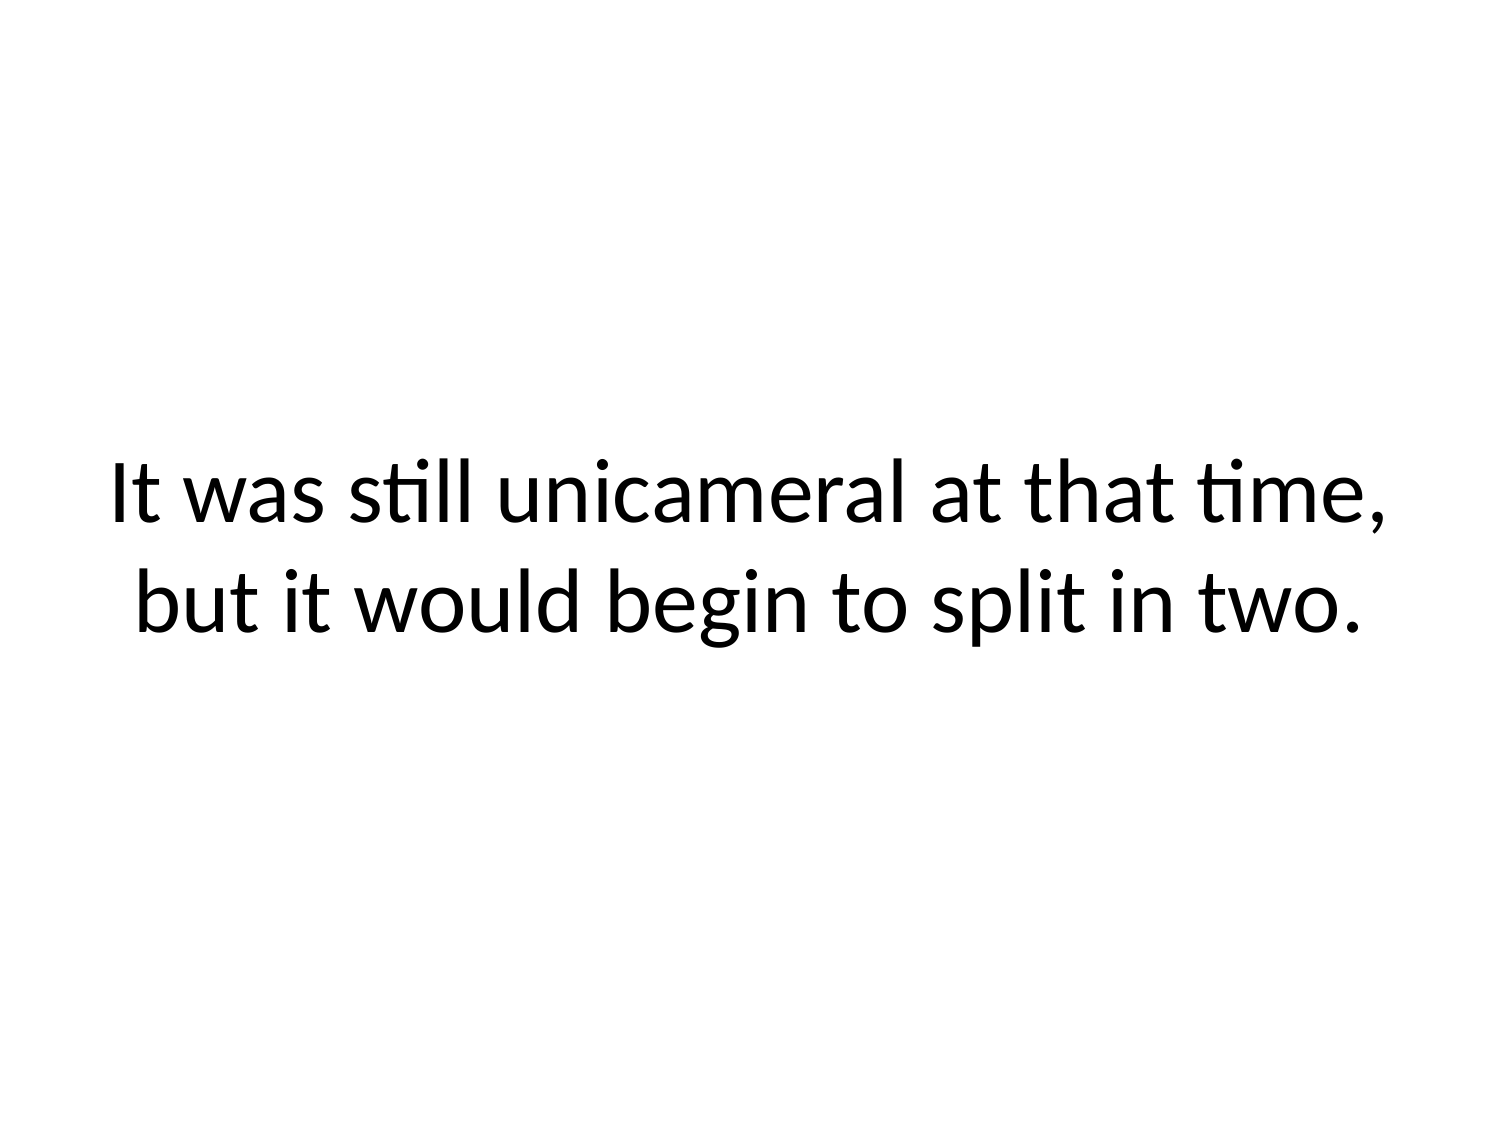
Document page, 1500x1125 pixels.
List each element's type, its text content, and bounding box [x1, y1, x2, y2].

title It was still unicameral at that time, but it would begin to split in two. [74, 44, 1426, 1038]
